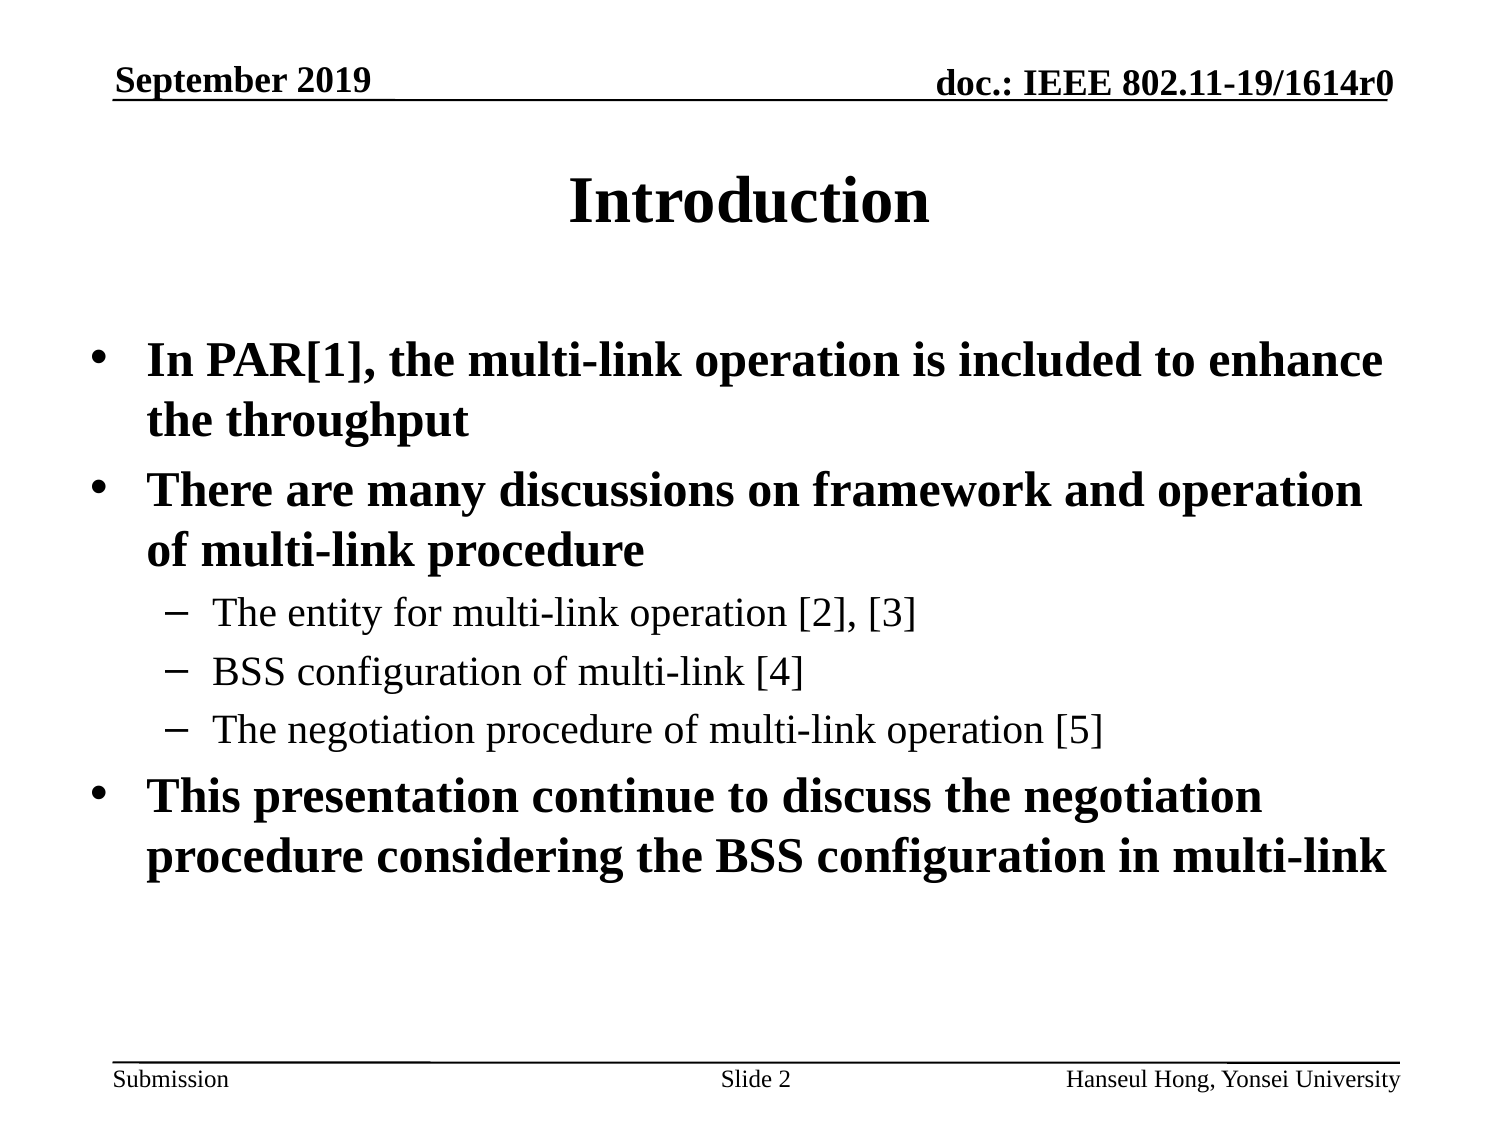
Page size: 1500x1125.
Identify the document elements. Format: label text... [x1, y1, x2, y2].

title Introduction [74, 101, 1426, 290]
list In PAR[1], the multi-link operation is included to enhance the throughput There are many discussions on framework and operation of multi-link procedure The entity for multi-link operation [2], [3] BSS configuration of multi-link [4] The negotiation procedure of multi-link operation [5] This presentation continue to discuss the negotiation procedure considering the BSS configuration in multi-link [74, 318, 1426, 1062]
